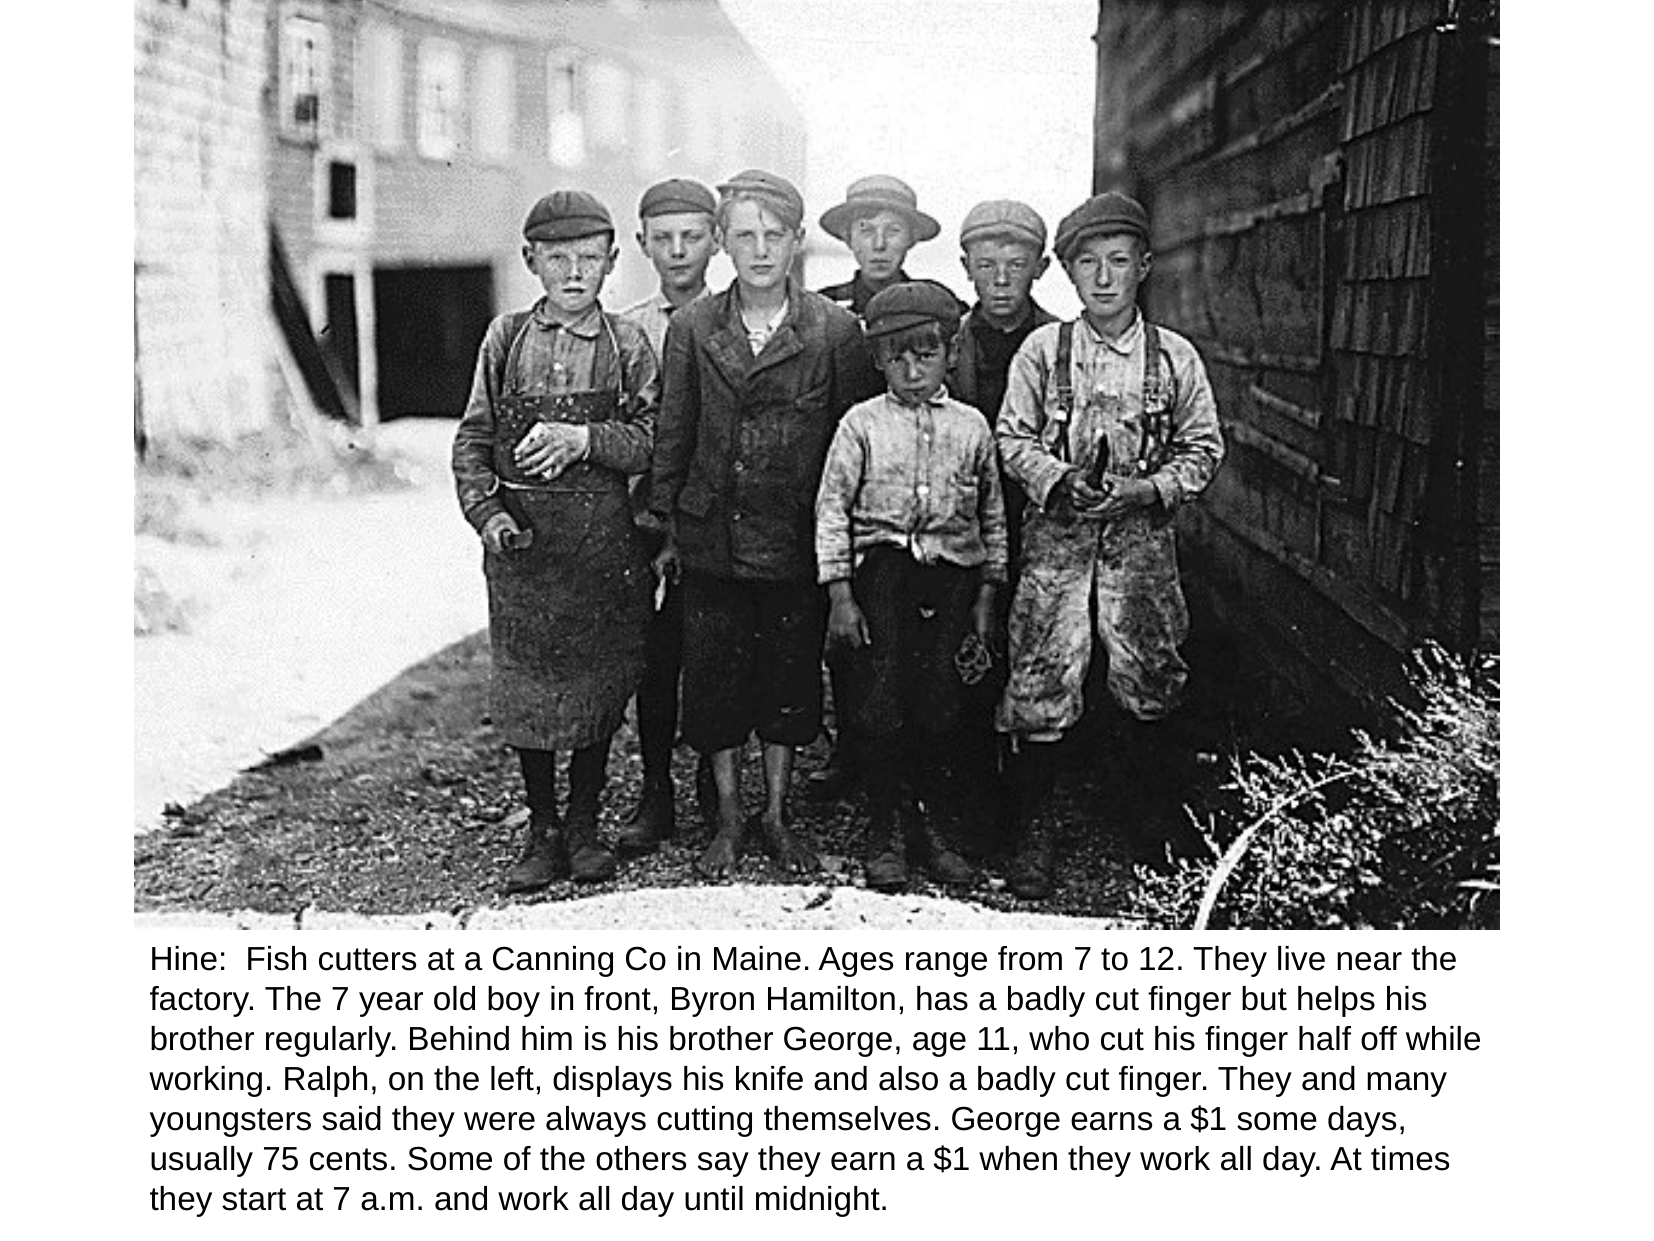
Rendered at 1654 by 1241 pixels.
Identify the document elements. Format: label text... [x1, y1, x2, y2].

picture [134, 0, 1501, 931]
text_box Hine: Fish cutters at a Canning Co in Maine. Ages range from 7 to 12. They live near the factory. The 7 year old boy in front, Byron Hamilton, has a badly cut finger but helps his brother regularly. Behind him is his brother George, age 11, who cut his finger half off while working. Ralph, on the left, displays his knife and also a badly cut finger. They and many youngsters said they were always cutting themselves. George earns a $1 some days, usually 75 cents. Some of the others say they earn a $1 when they work all day. At times they start at 7 a.m. and work all day until midnight. [134, 938, 1500, 1208]
